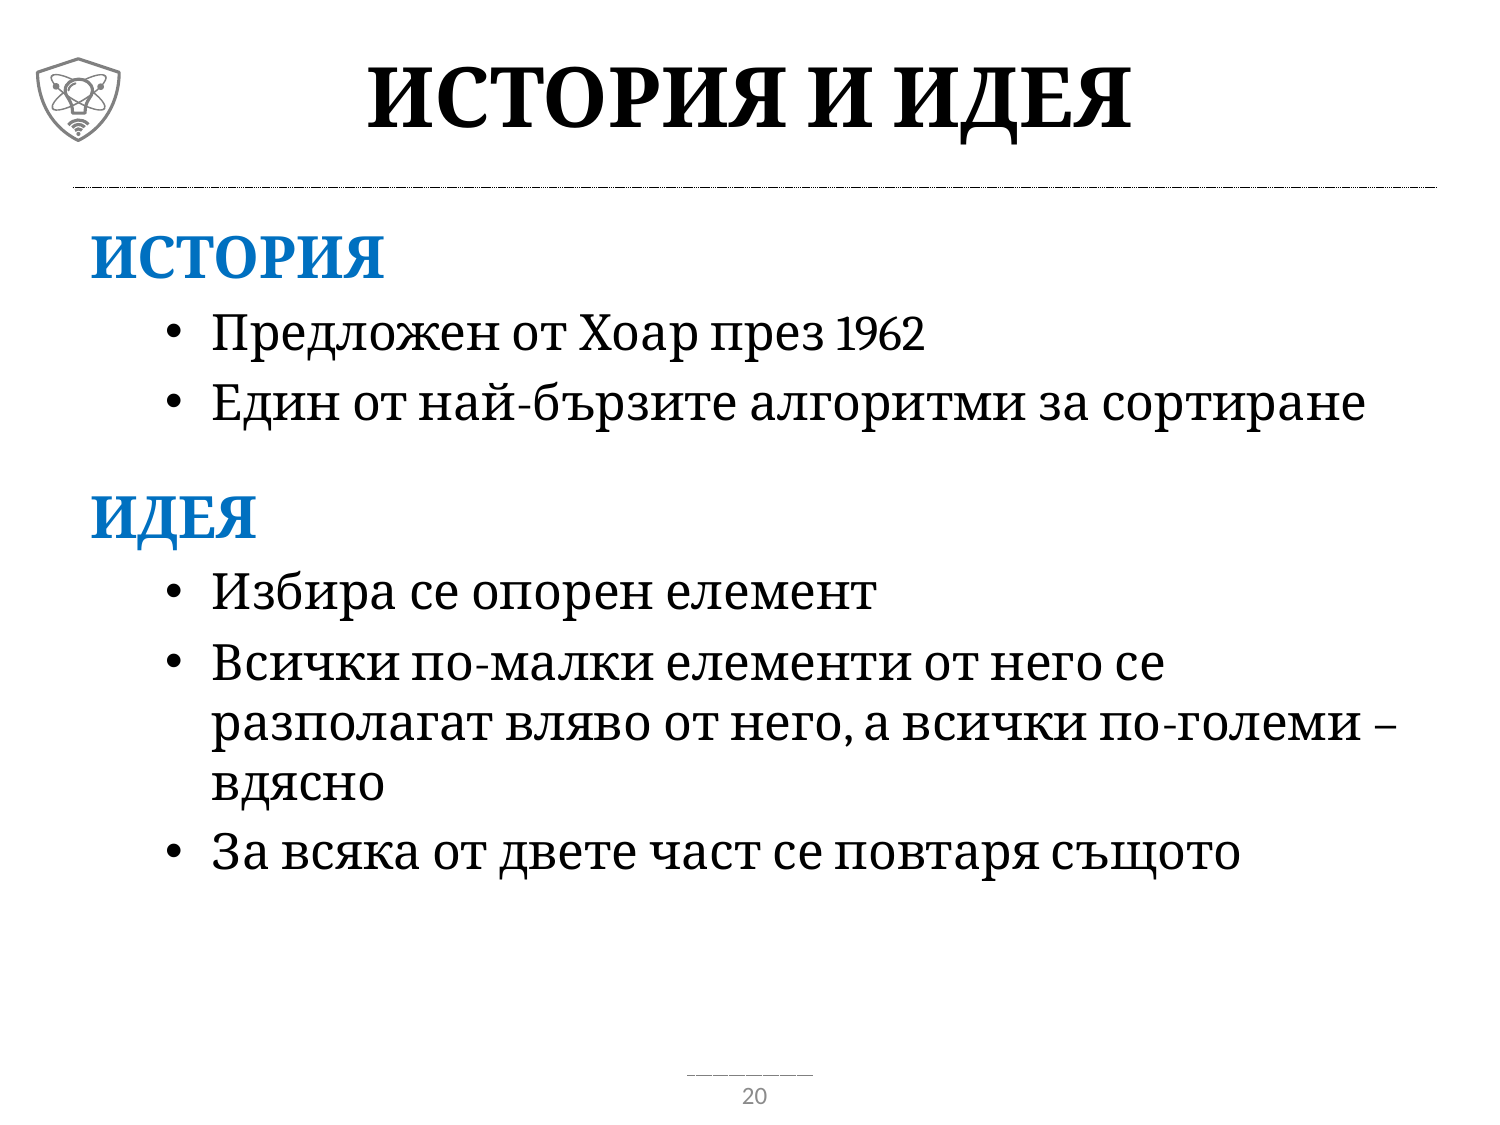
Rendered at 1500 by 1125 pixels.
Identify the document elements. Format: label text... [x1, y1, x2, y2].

slide_number 20 [579, 1065, 930, 1125]
list История Предложен от Хоар през 1962 Един от най-бързите алгоритми за сортиране Идея Избира се опорен елемент Всички по-малки елементи от него се разполагат вляво от него, а всички по-големи – вдясно За всяка от двете част се повтаря същото [75, 212, 1450, 1063]
title История и идея [0, 0, 1500, 188]
